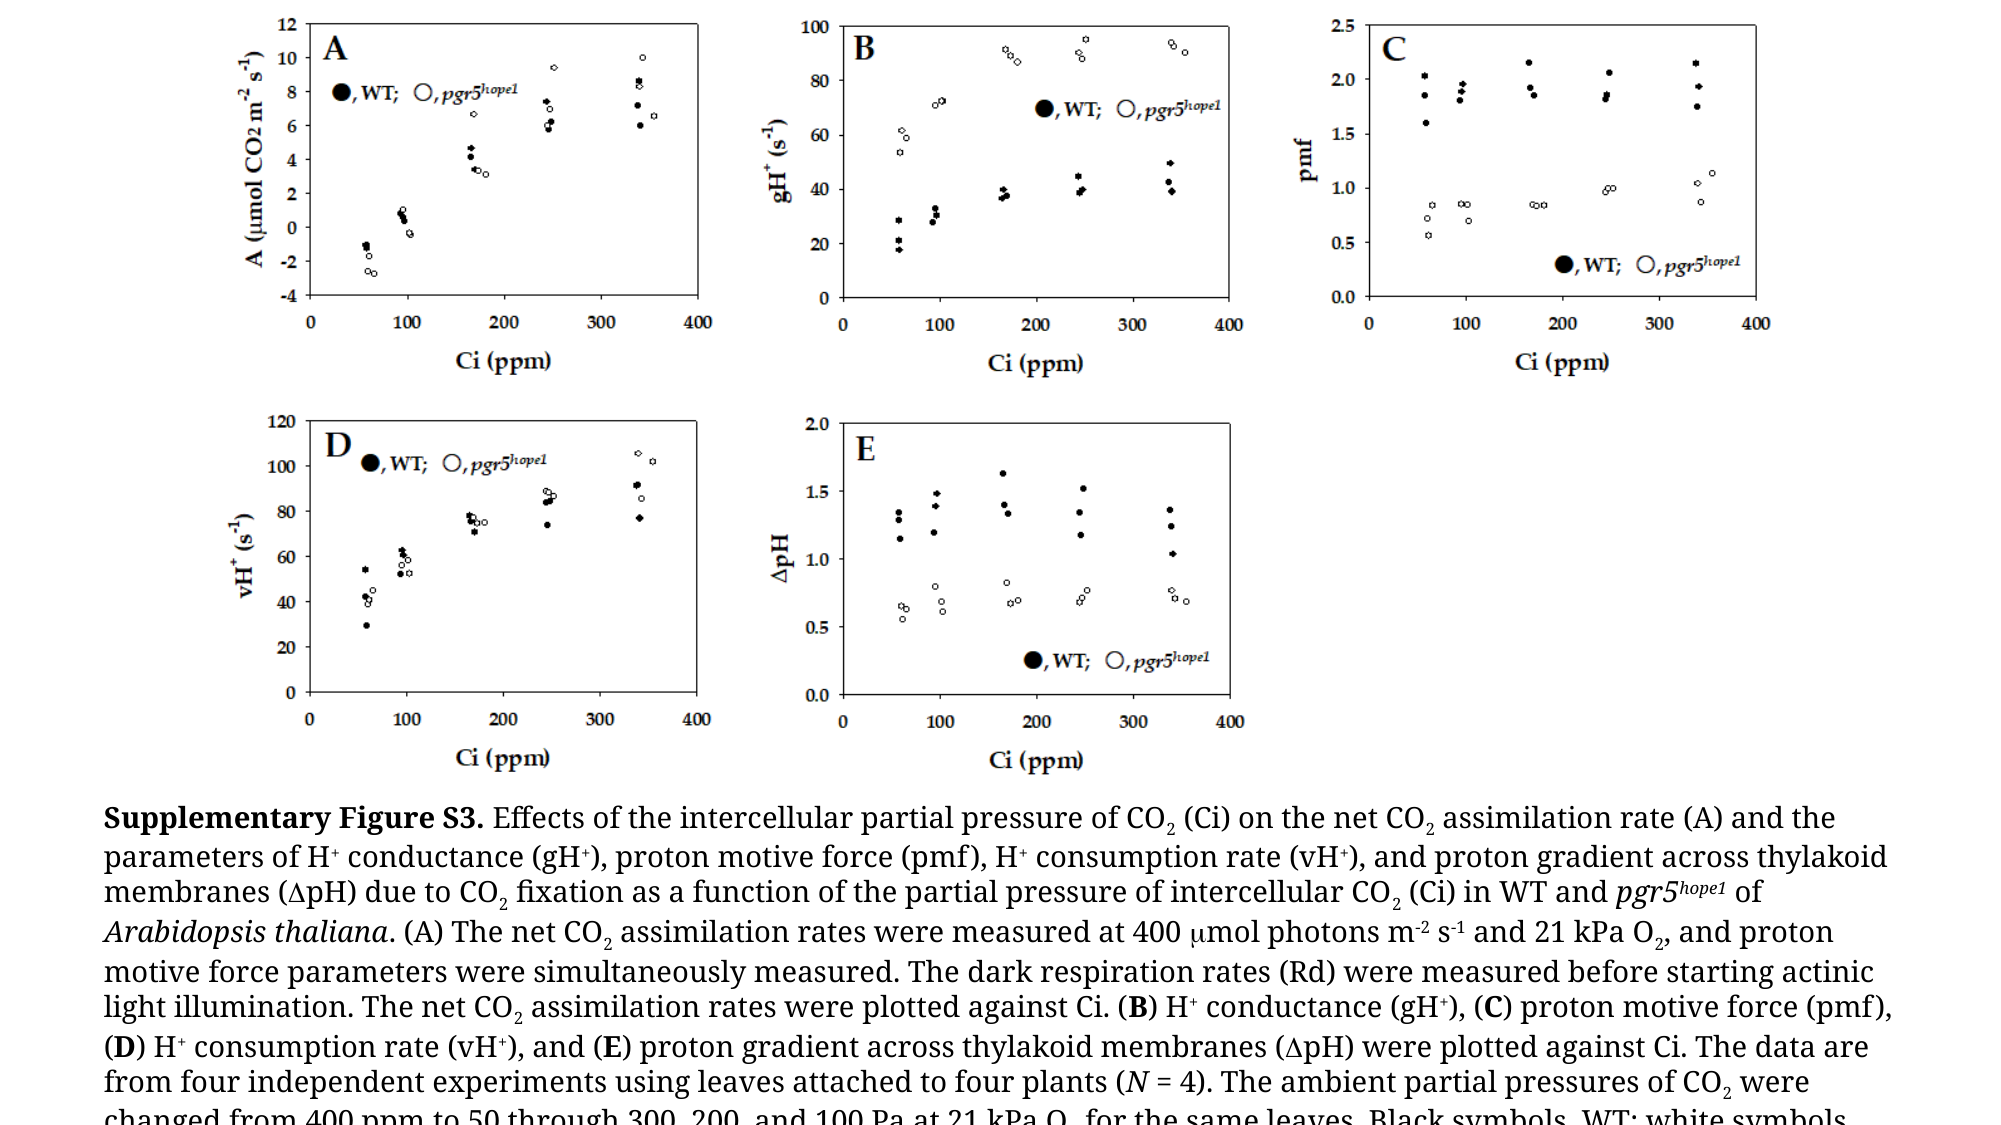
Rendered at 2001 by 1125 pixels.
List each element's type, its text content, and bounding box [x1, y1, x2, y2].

picture [223, 0, 1777, 777]
text_box Supplementary Figure S3. Effects of the intercellular partial pressure of CO2 (Ci) on the net CO2 assimilation rate (A) and the parameters of H+ conductance (gH+), proton motive force (pmf), H+ consumption rate (vH+), and proton gradient across thylakoid membranes (pH) due to CO2 fixation as a function of the partial pressure of intercellular CO2 (Ci) in WT and pgr5hope1 of Arabidopsis thaliana. (A) The net CO2 assimilation rates were measured at 400 mol photons m-2 s-1 and 21 kPa O2, and proton motive force parameters were simultaneously measured. The dark respiration rates (Rd) were measured before starting actinic light illumination. The net CO2 assimilation rates were plotted against Ci. (B) H+ conductance (gH+), (C) proton motive force (pmf), (D) H+ consumption rate (vH+), and (E) proton gradient across thylakoid membranes (pH) were plotted against Ci. The data are from four independent experiments using leaves attached to four plants (N = 4). The ambient partial pressures of CO2 were changed from 400 ppm to 50 through 300, 200, and 100 Pa at 21 kPa O2 for the same leaves. Black symbols, WT; white symbols, pgr5hope1. [88, 791, 1911, 1125]
